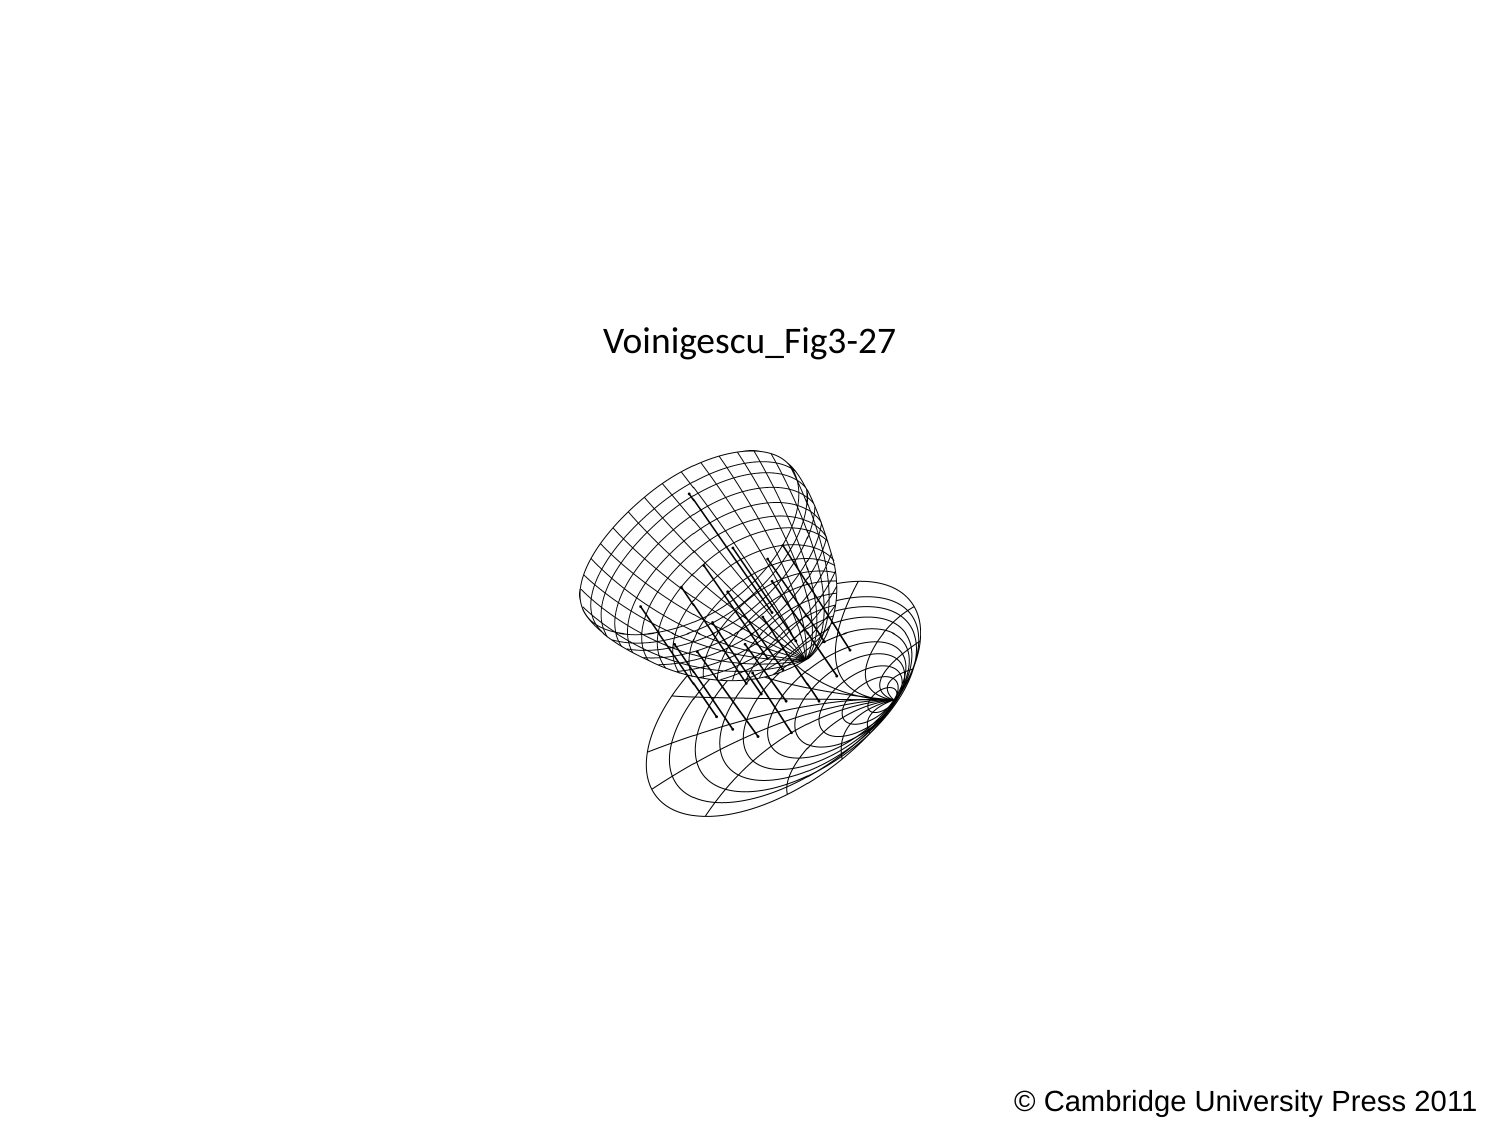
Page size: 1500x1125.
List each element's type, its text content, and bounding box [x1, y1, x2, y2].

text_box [579, 308, 921, 817]
text_box © Cambridge University Press 2011 [907, 1074, 1493, 1125]
